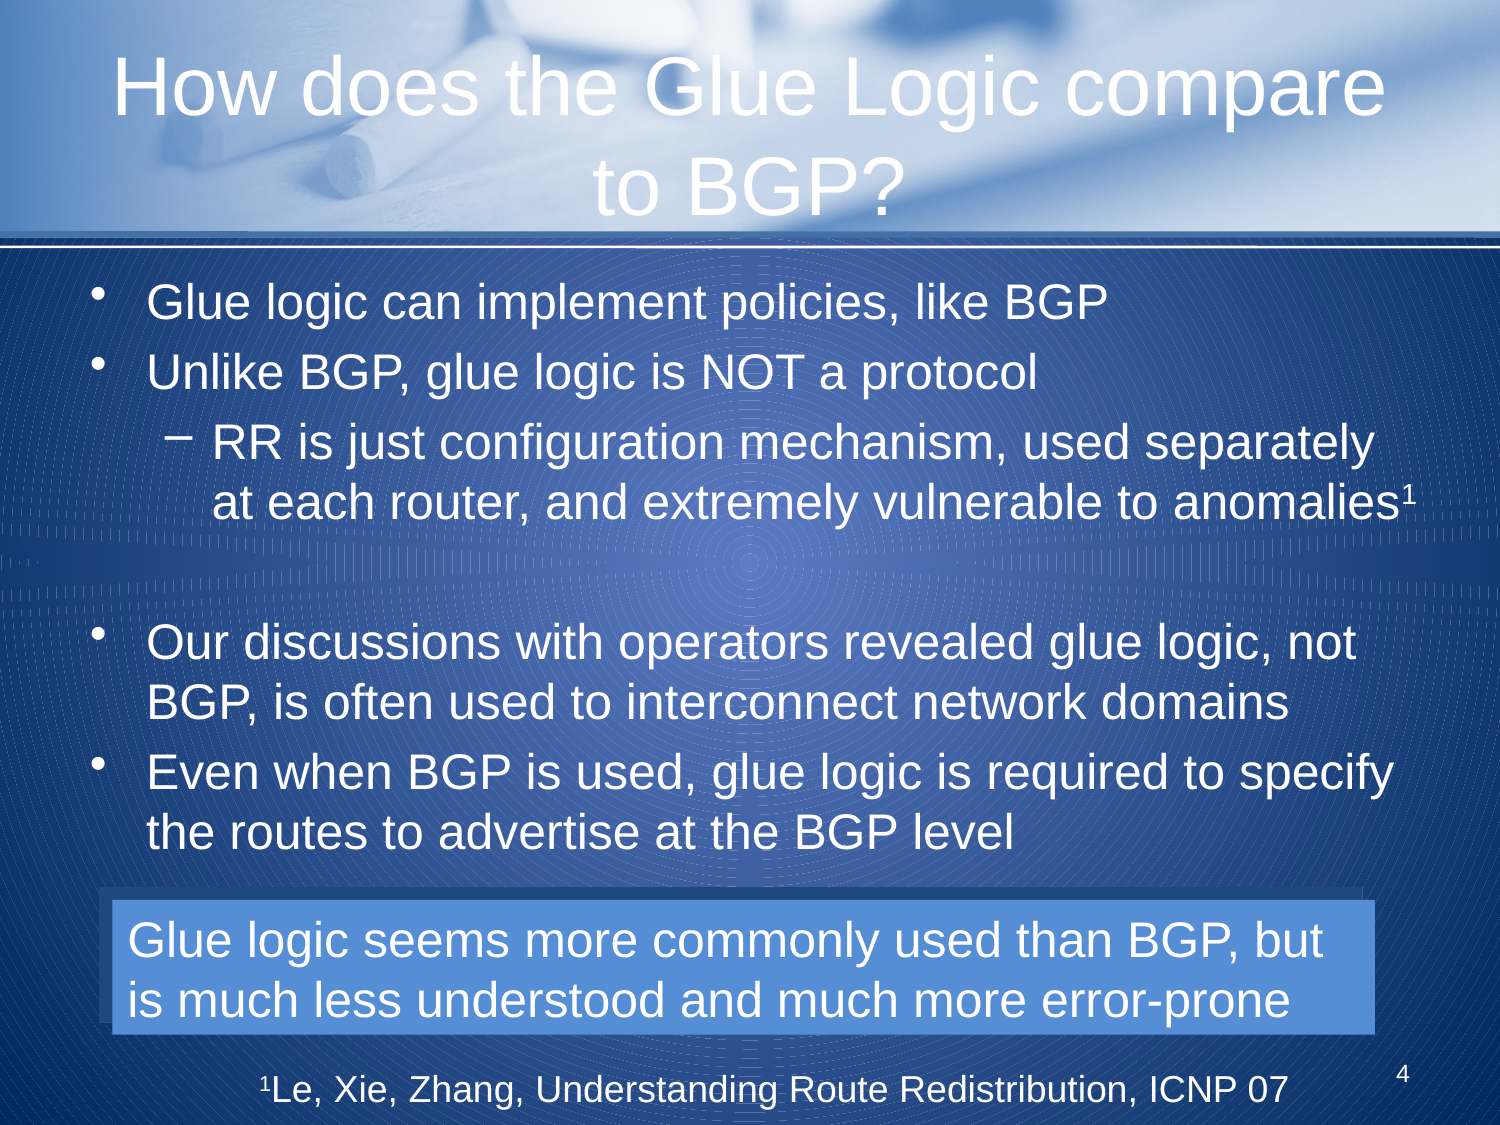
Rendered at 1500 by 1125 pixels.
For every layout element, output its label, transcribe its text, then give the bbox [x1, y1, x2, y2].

text_box Glue logic seems more commonly used than BGP, but is much less understood and much more error-prone [112, 899, 1375, 1035]
text_box Glue logic can implement policies, like BGP Unlike BGP, glue logic is NOT a protocol RR is just configuration mechanism, used separately at each router, and extremely vulnerable to anomalies1 Our discussions with operators revealed glue logic, not BGP, is often used to interconnect network domains Even when BGP is used, glue logic is required to specify the routes to advertise at the BGP level [74, 262, 1438, 1025]
slide_number 4 [1074, 1042, 1425, 1103]
text_box How does the Glue Logic compare to BGP? [74, 24, 1425, 233]
text_box 1Le, Xie, Zhang, Understanding Route Redistribution, ICNP 07 [244, 1062, 1305, 1118]
